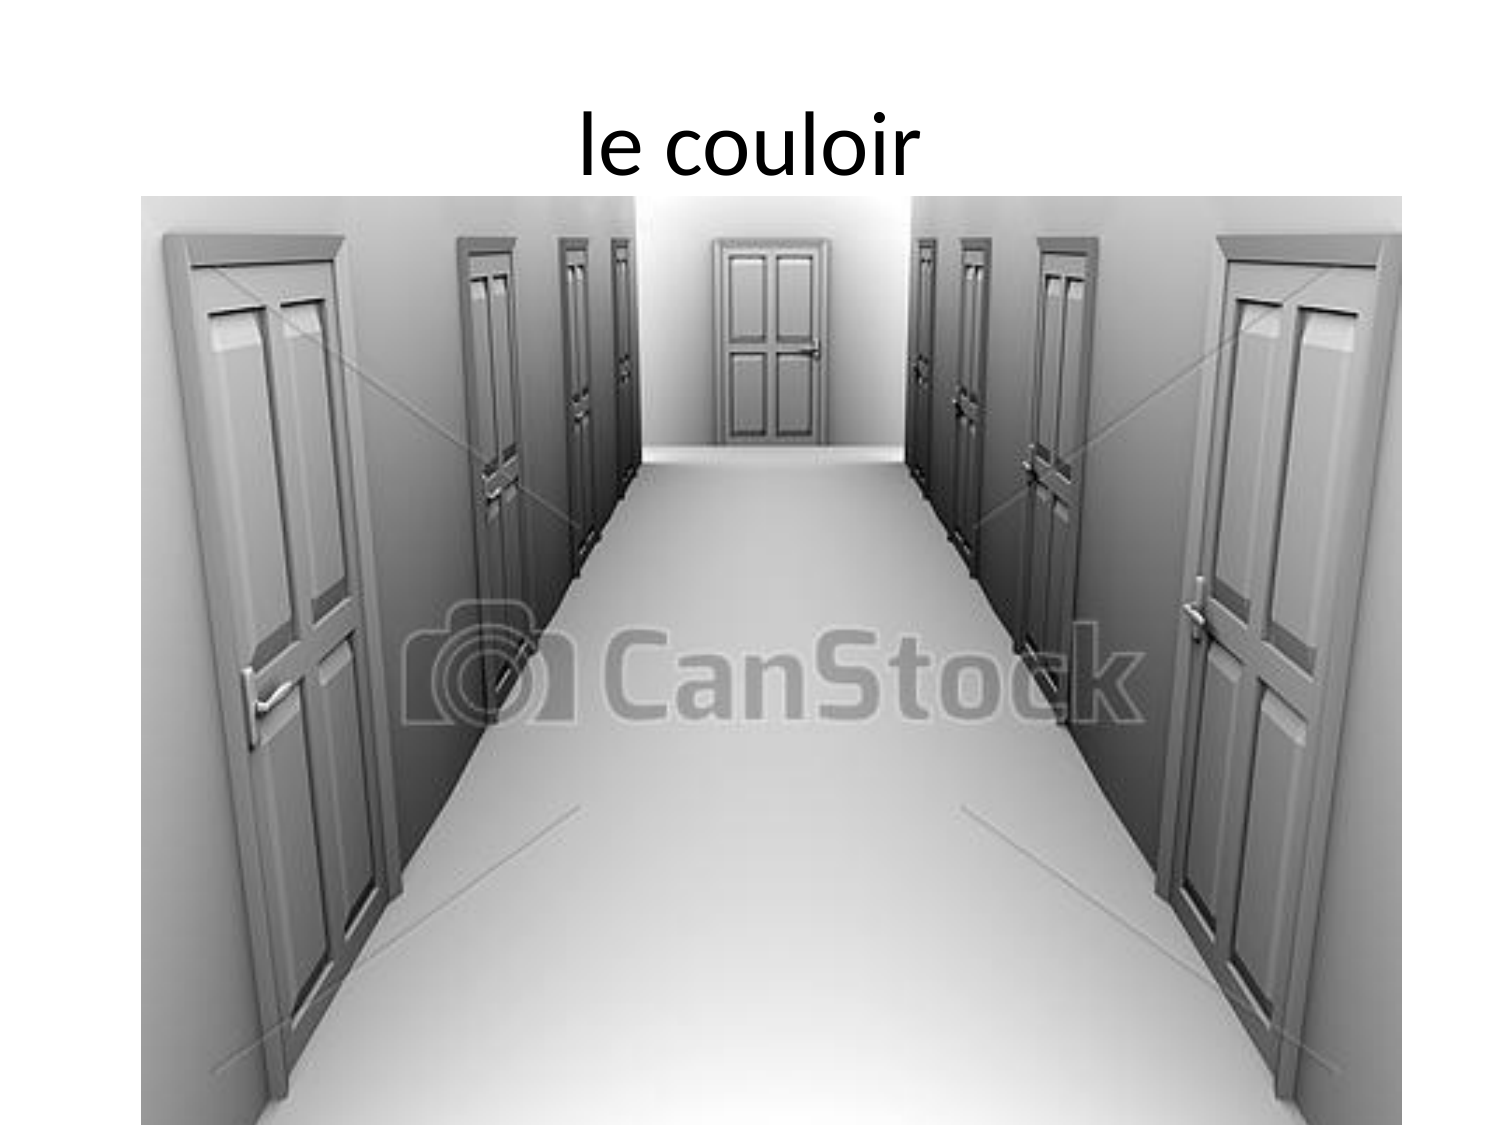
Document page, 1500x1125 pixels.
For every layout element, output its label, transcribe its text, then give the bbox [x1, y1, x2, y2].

picture [140, 196, 1402, 1125]
title le couloir [75, 45, 1425, 233]
